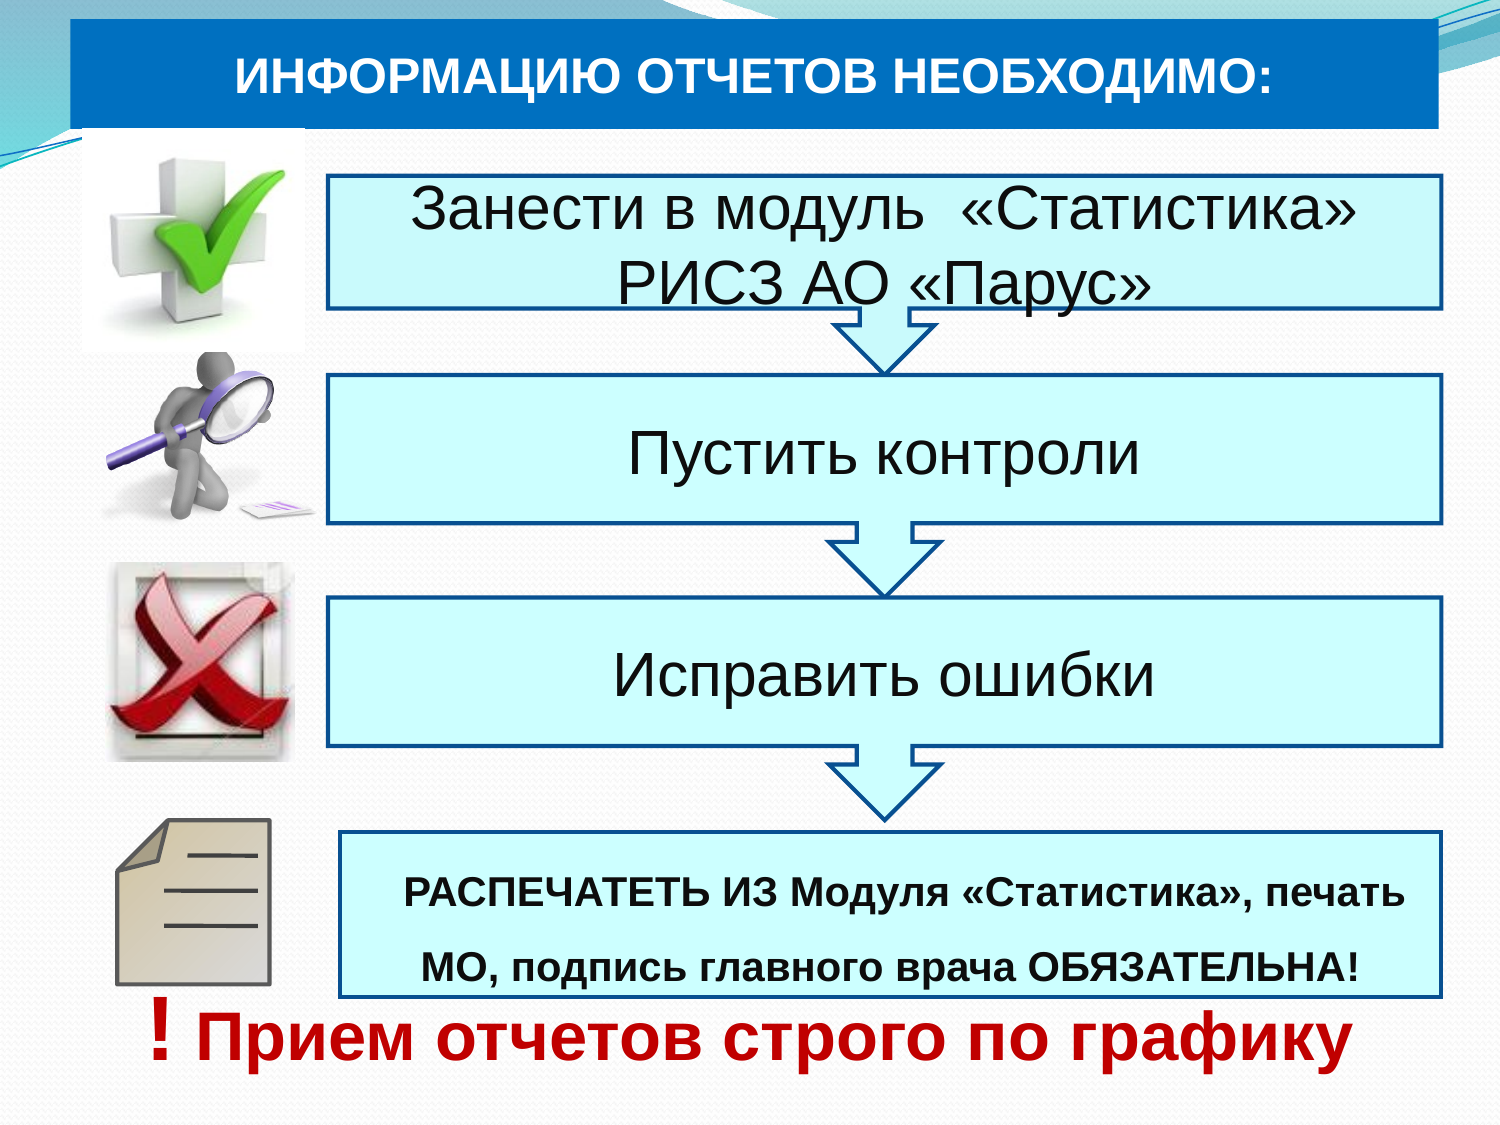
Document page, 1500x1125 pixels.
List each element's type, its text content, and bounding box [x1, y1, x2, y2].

text_box Пустить контроли [348, 374, 1442, 597]
text_box ИНФОРМАЦИЮ ОТЧЕТОВ НЕОБХОДИМО: [68, 17, 1441, 131]
picture [105, 562, 296, 762]
picture [93, 339, 341, 528]
text_box ! Прием отчетов строго по графику [70, 972, 1430, 1090]
text_box [115, 818, 272, 987]
text_box Занести в модуль «Статистика» РИСЗ АО «Парус» [328, 175, 1442, 374]
text_box РАСПЕЧАТЕТЬ ИЗ Модуля «Статистика», печать МО, подпись главного врача ОБЯЗАТЕЛЬНА! [339, 831, 1442, 997]
text_box Исправить ошибки [328, 597, 1442, 821]
picture [81, 128, 305, 352]
